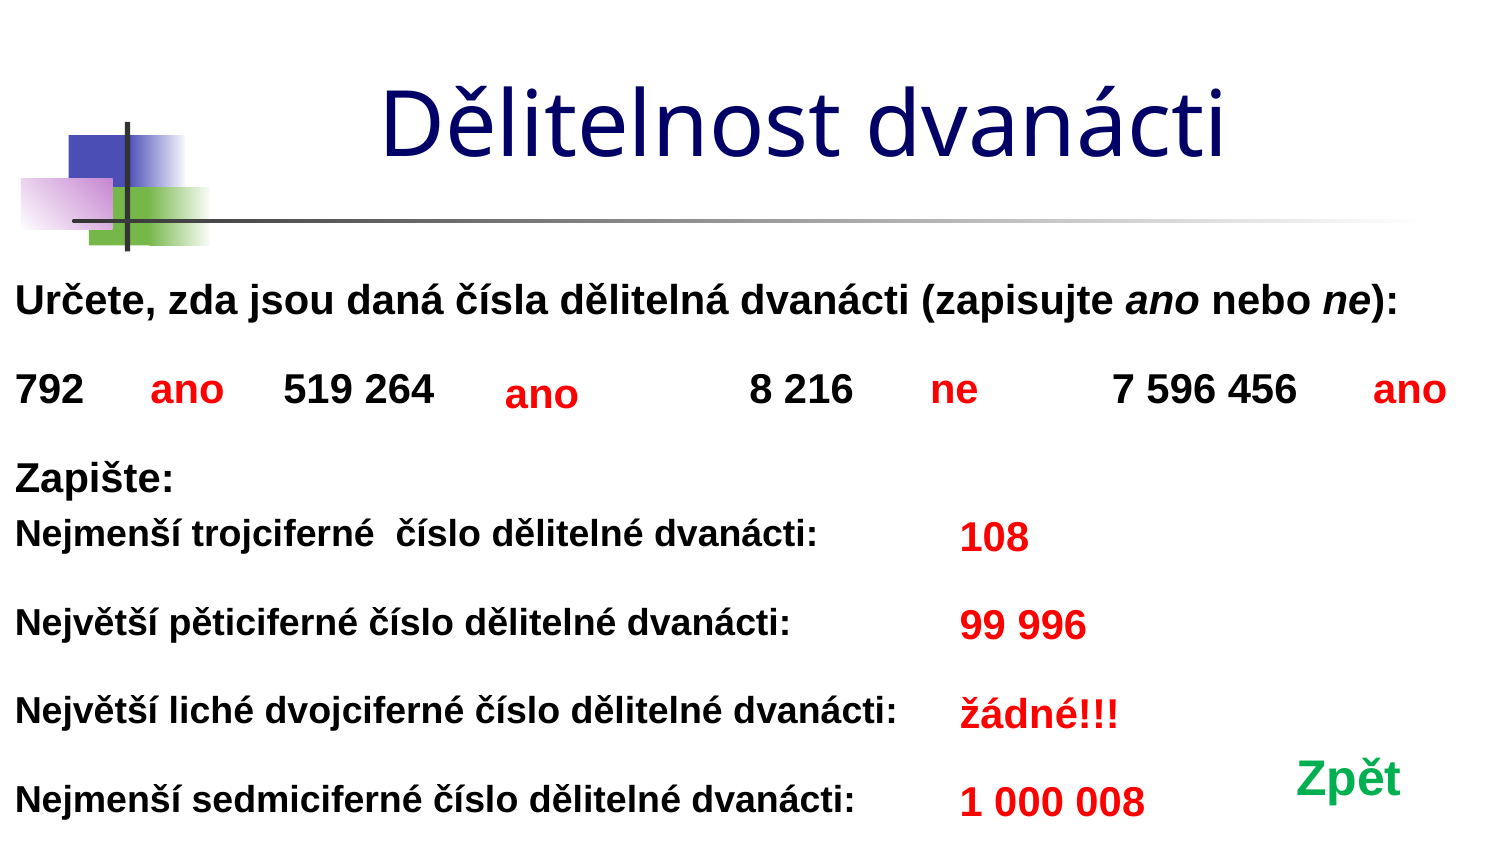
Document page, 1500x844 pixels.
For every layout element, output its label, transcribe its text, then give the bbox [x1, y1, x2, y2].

text_box 1 000 008 [944, 767, 1164, 833]
text_box 8 216 [708, 354, 895, 420]
text_box ne [915, 354, 998, 420]
text_box Určete, zda jsou daná čísla dělitelná dvanácti (zapisujte ano nebo ne): [0, 265, 1500, 331]
text_box 108 [944, 501, 1093, 567]
text_box Největší liché dvojciferné číslo dělitelné dvanácti: [0, 679, 944, 739]
text_box Nejmenší sedmiciferné číslo dělitelné dvanácti: [0, 767, 895, 828]
text_box ano [1358, 354, 1479, 420]
text_box 519 264 [265, 354, 452, 420]
text_box Nejmenší trojciferné číslo dělitelné dvanácti: [0, 501, 857, 562]
text_box Největší pěticiferné číslo dělitelné dvanácti: [0, 590, 944, 651]
text_box 792 [0, 354, 104, 420]
text_box 99 996 [944, 590, 1128, 656]
text_box Zpět [1281, 738, 1447, 813]
title Dělitelnost dvanácti [106, 29, 1500, 210]
text_box Zapište: [0, 442, 207, 501]
text_box ano [490, 359, 611, 425]
text_box 7 596 456 [1062, 354, 1347, 420]
text_box žádné!!! [944, 679, 1140, 744]
text_box ano [135, 354, 254, 420]
